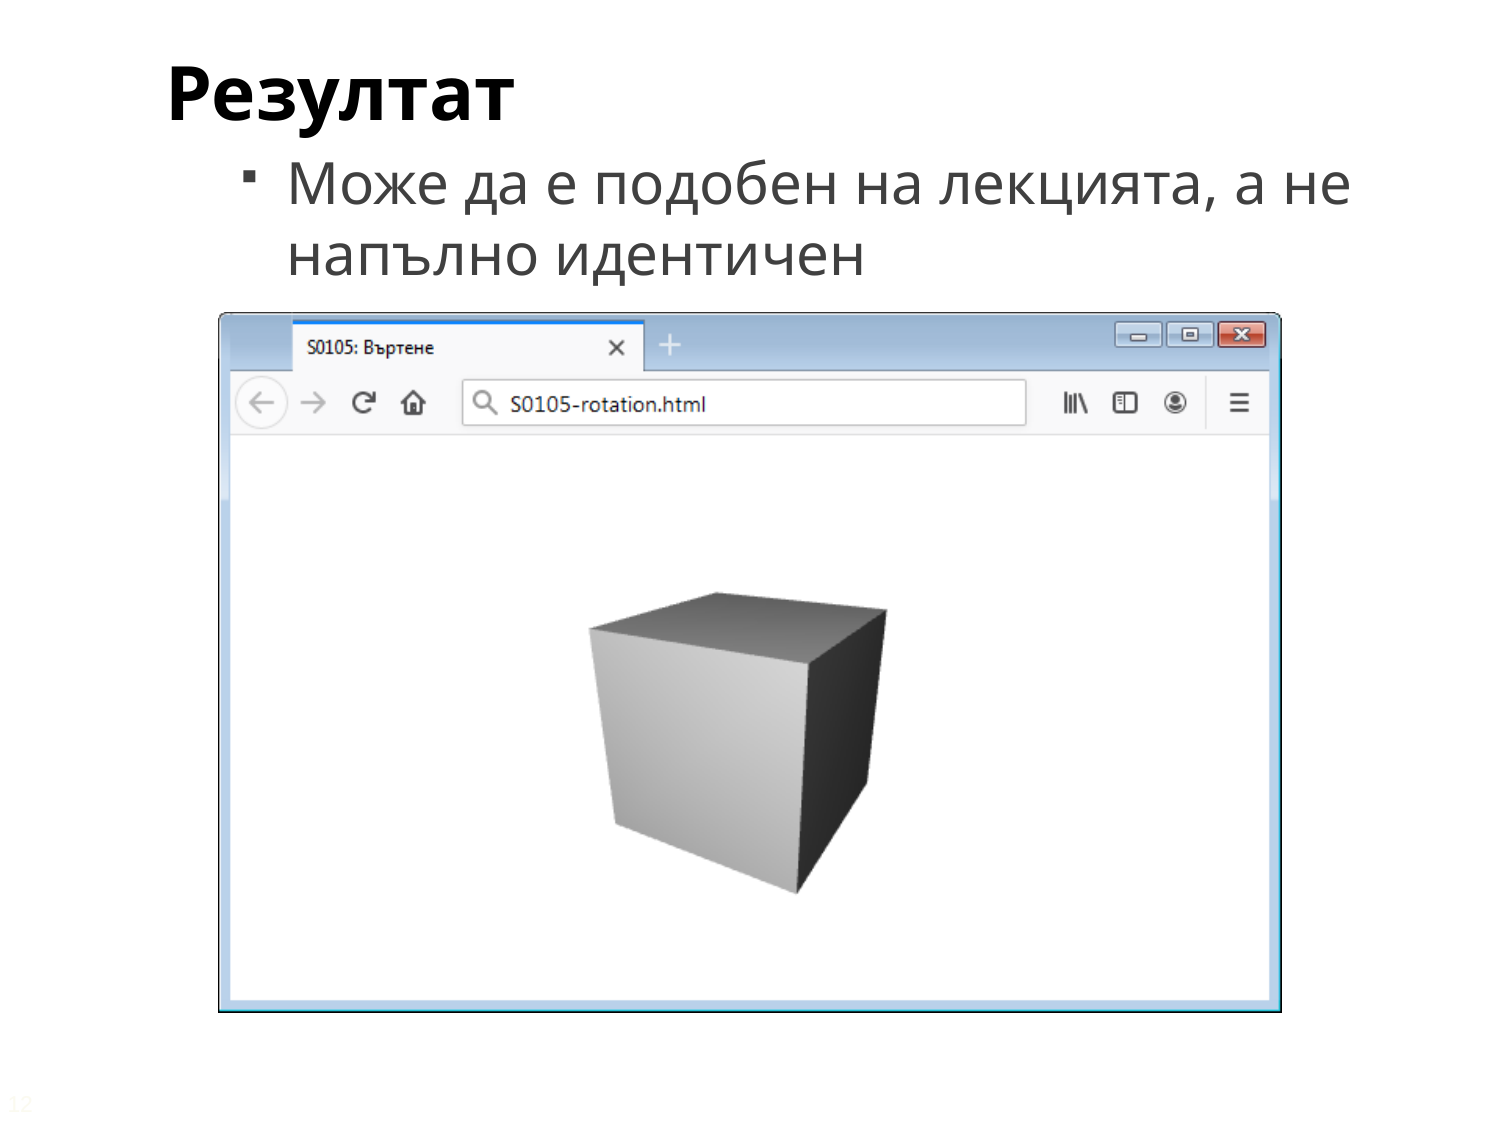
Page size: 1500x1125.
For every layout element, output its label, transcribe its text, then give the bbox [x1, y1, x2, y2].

list Резултат Може да е подобен на лекцията, а не напълно идентичен [150, 37, 1488, 1113]
picture [218, 312, 1282, 1013]
